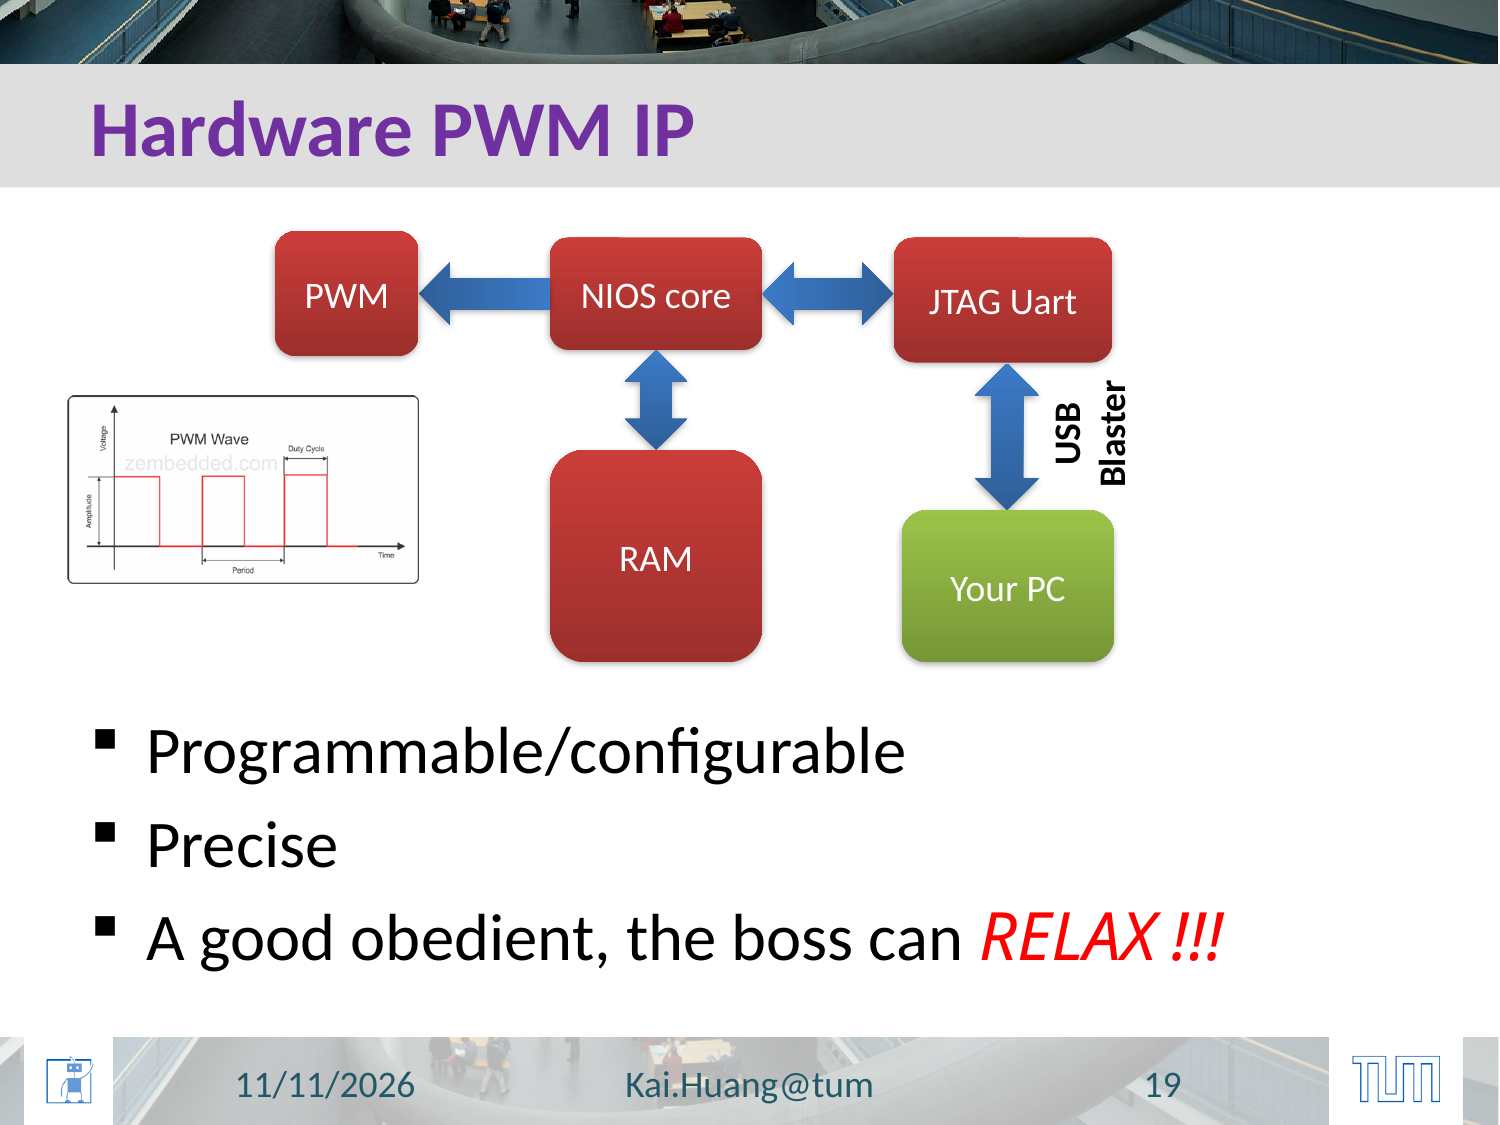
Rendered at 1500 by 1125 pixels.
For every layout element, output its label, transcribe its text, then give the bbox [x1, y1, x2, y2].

text_box USB Blaster [1035, 333, 1140, 534]
slide_number 19 [1012, 1052, 1313, 1113]
picture [0, 1032, 1500, 1125]
picture [0, 0, 1500, 64]
text_box NIOS core [549, 237, 763, 351]
text_box Your PC [901, 510, 1115, 663]
text_box PWM [274, 231, 419, 357]
text_box JTAG Uart [893, 237, 1113, 363]
text_box [425, 262, 550, 325]
picture [67, 395, 419, 585]
text_box [762, 262, 894, 325]
text_box [975, 363, 1035, 508]
text_box RAM [549, 449, 763, 663]
title Hardware PWM IP [75, 62, 1425, 188]
text_box [624, 350, 688, 447]
footer Kai.Huang@tum [512, 1052, 988, 1113]
list Programmable/configurable Precise A good obedient, the boss can RELAX !!! [75, 699, 1425, 1025]
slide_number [162, 1052, 488, 1113]
